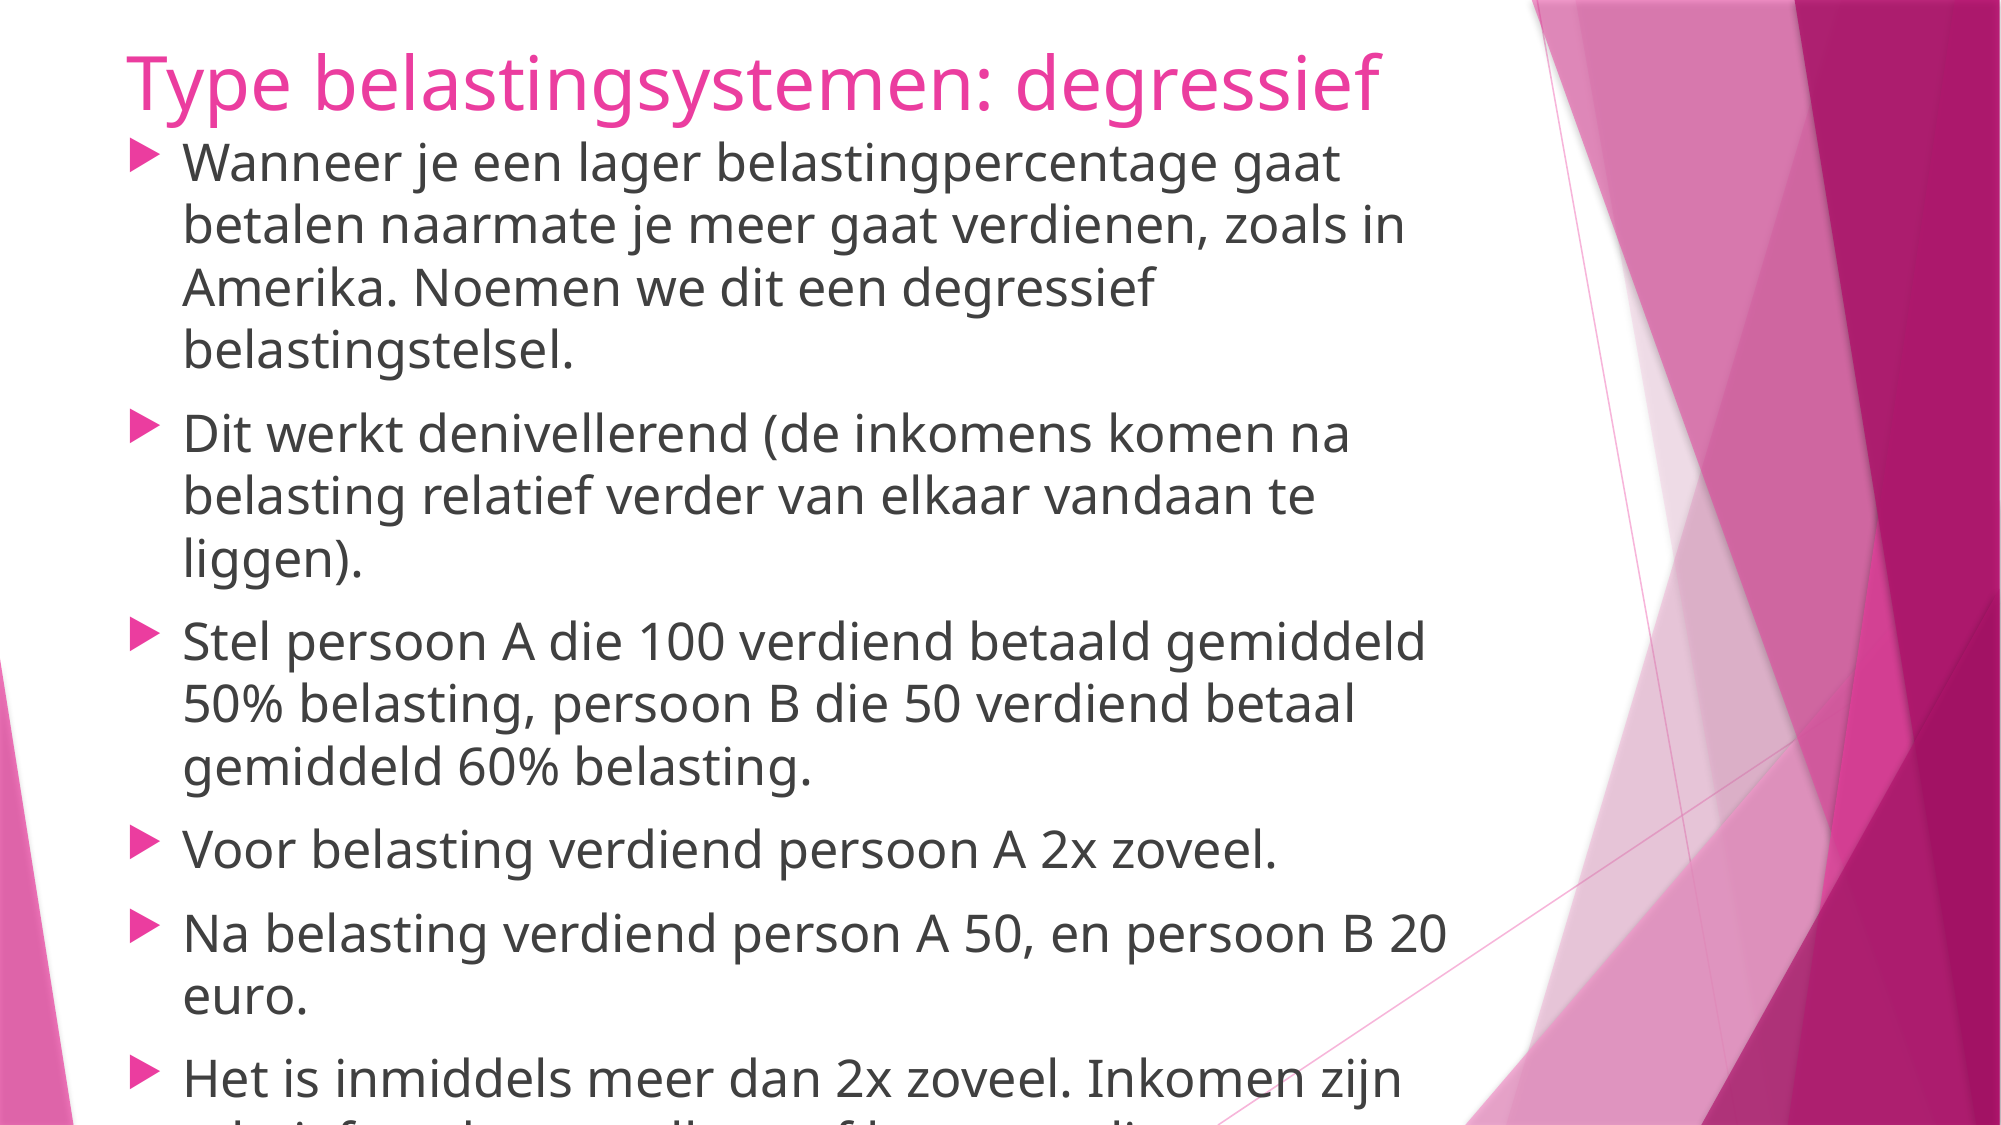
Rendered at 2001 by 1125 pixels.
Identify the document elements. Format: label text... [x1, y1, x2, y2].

list Wanneer je een lager belastingpercentage gaat betalen naarmate je meer gaat verdienen, zoals in Amerika. Noemen we dit een degressief belastingstelsel. Dit werkt denivellerend (de inkomens komen na belasting relatief verder van elkaar vandaan te liggen). Stel persoon A die 100 verdiend betaald gemiddeld 50% belasting, persoon B die 50 verdiend betaal gemiddeld 60% belasting. Voor belasting verdiend persoon A 2x zoveel. Na belasting verdiend person A 50, en persoon B 20 euro. Het is inmiddels meer dan 2x zoveel. Inkomen zijn relatief verder van elkaar af komen te liggen. [111, 121, 1522, 992]
title Type belastingsystemen: degressief [111, 28, 1522, 121]
